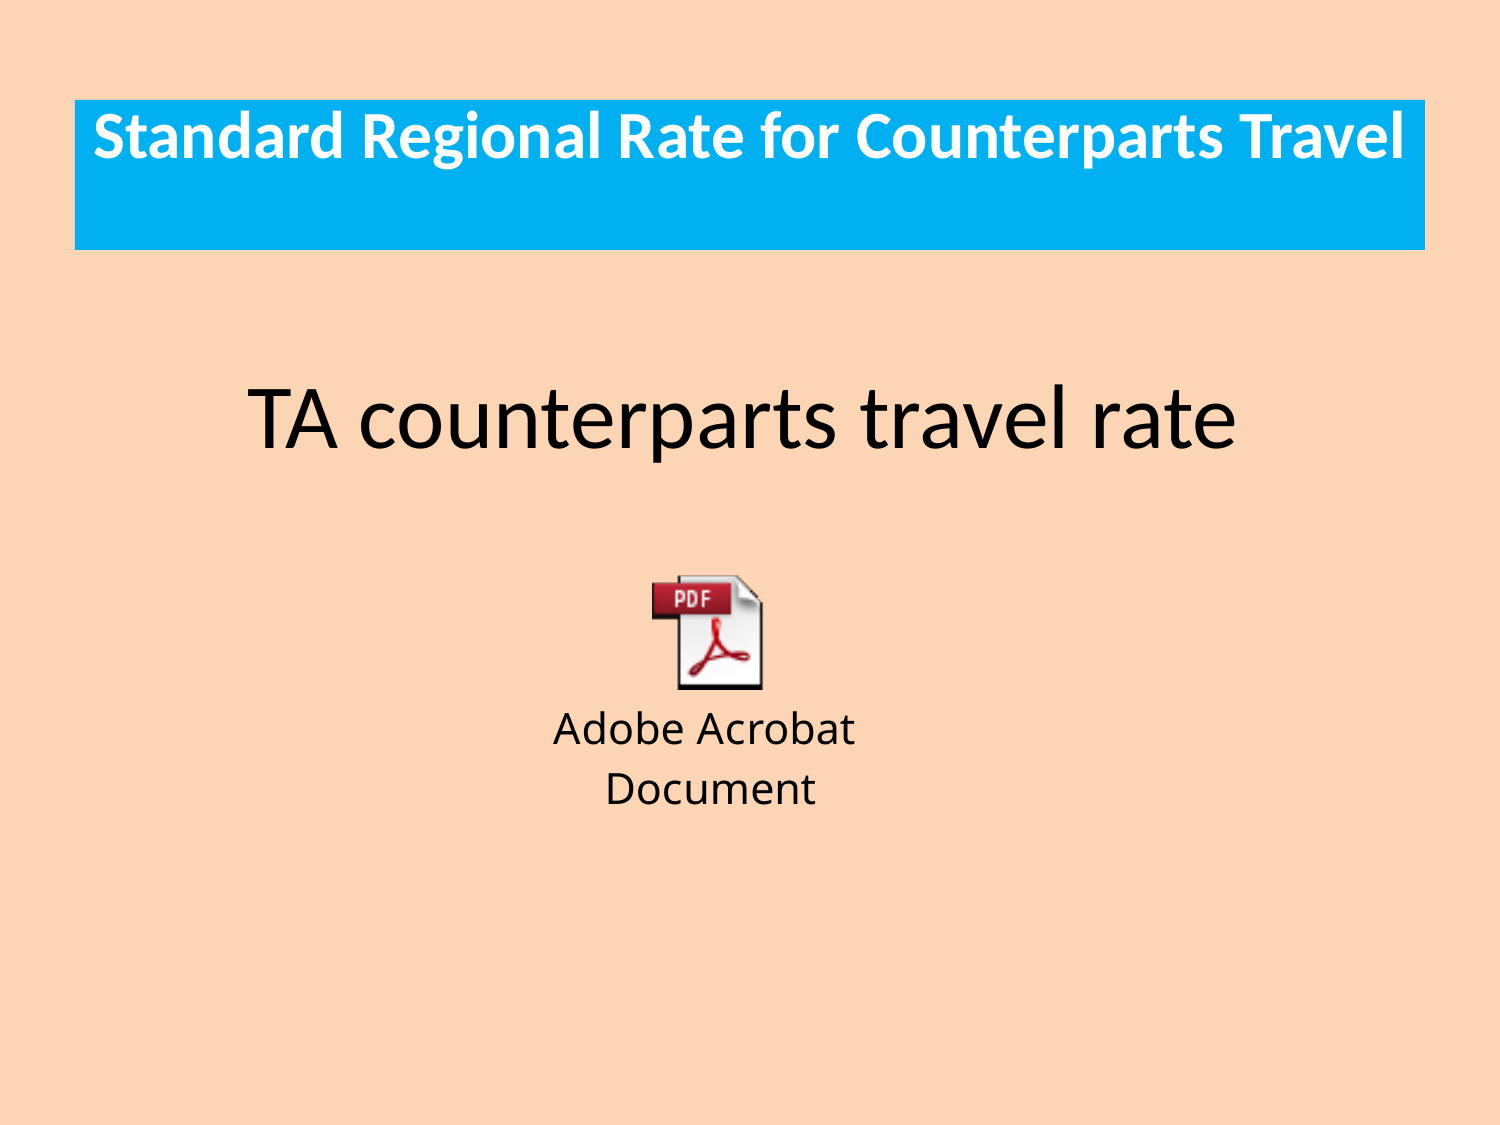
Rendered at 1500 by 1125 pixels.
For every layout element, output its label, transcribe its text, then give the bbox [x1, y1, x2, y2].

title TA counterparts travel rate [112, 349, 1375, 475]
text_box [112, 562, 1375, 688]
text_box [537, 574, 882, 879]
text_box Standard Regional Rate for Counterparts Travel [74, 99, 1425, 250]
